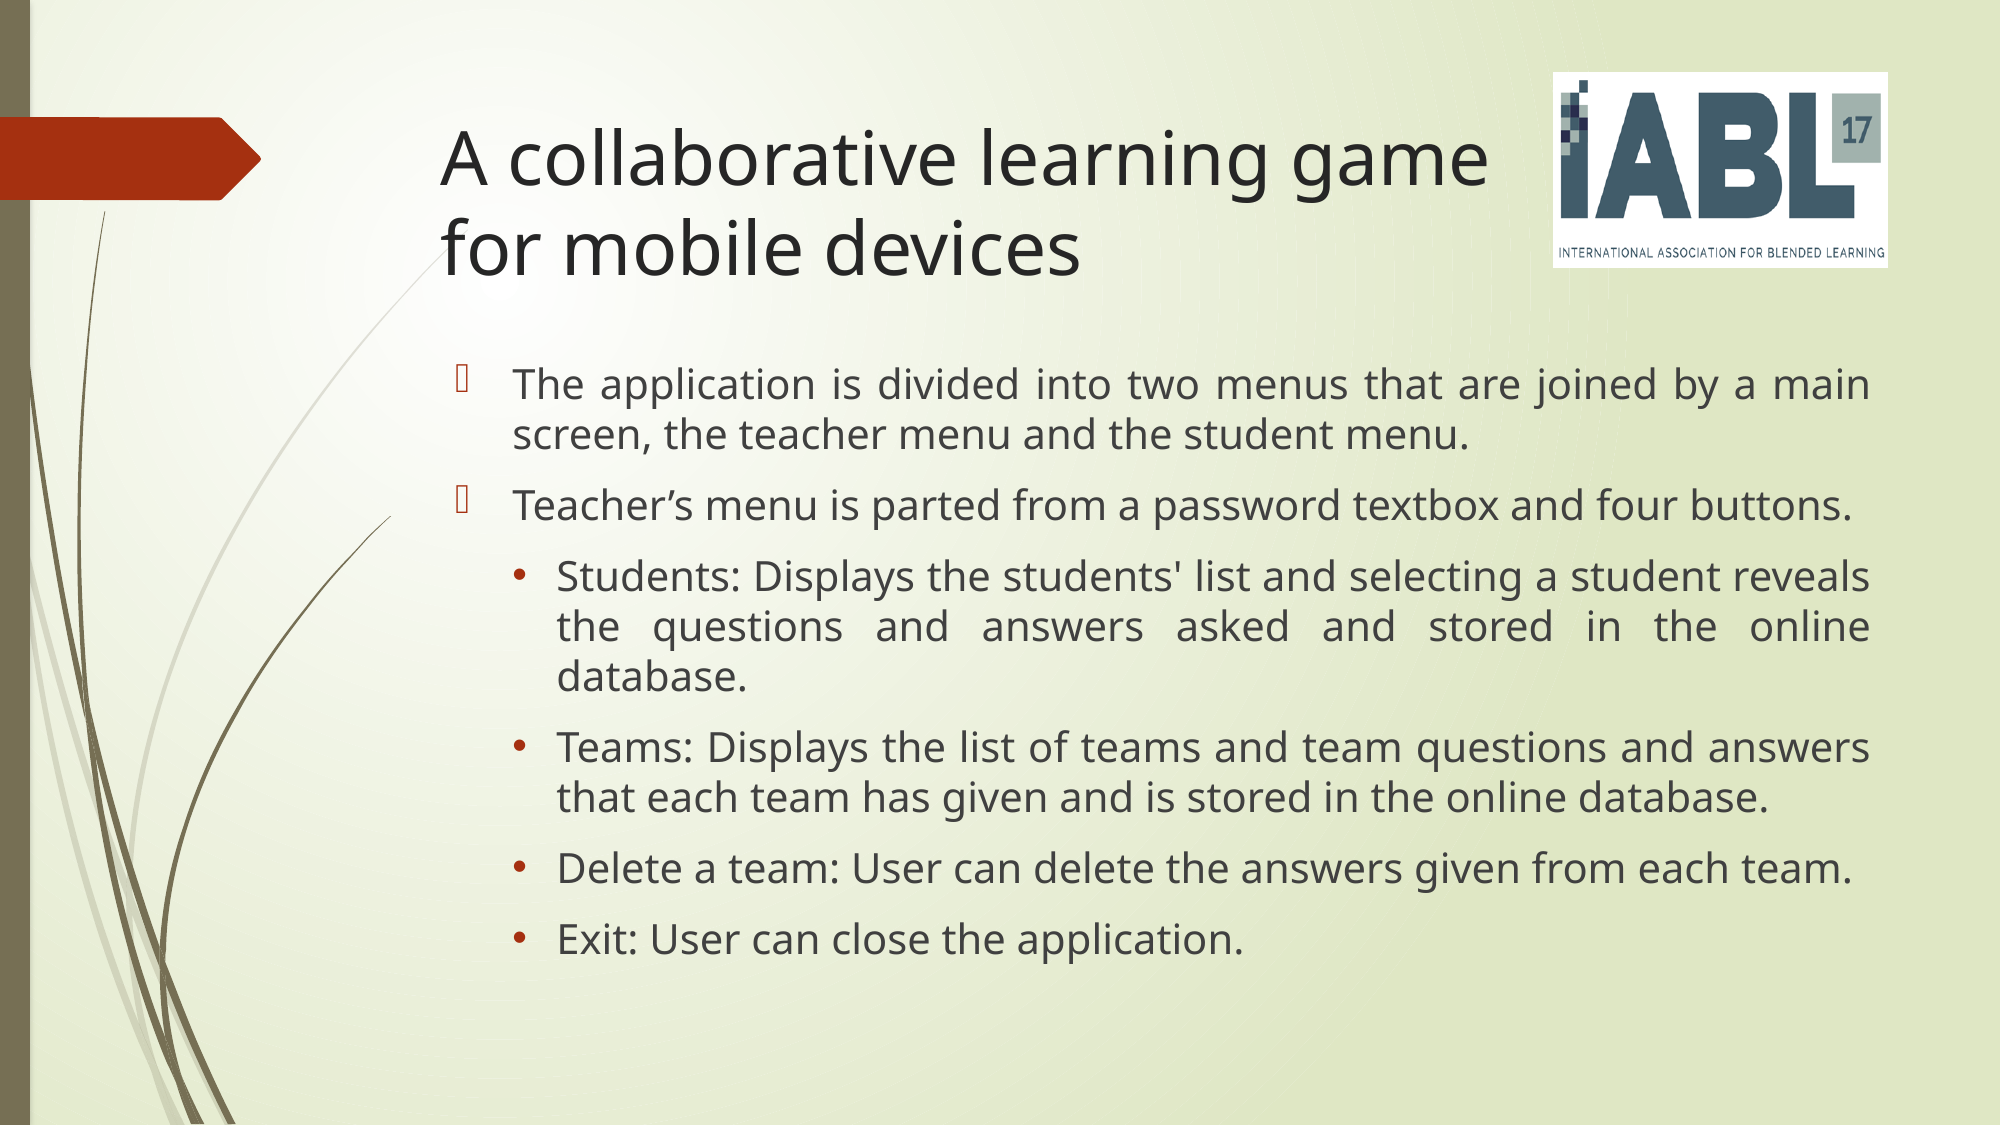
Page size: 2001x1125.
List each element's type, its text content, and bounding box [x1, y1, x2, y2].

picture [1553, 72, 1888, 268]
title A collaborative learning game for mobile devices [425, 102, 1888, 313]
list The application is divided into two menus that are joined by a main screen, the teacher menu and the student menu. Teacher’s menu is parted from a password textbox and four buttons. Students: Displays the students' list and selecting a student reveals the questions and answers asked and stored in the online database. Teams: Displays the list of teams and team questions and answers that each team has given and is stored in the online database. Delete a team: User can delete the answers given from each team. Exit: User can close the application. [424, 350, 1887, 1094]
